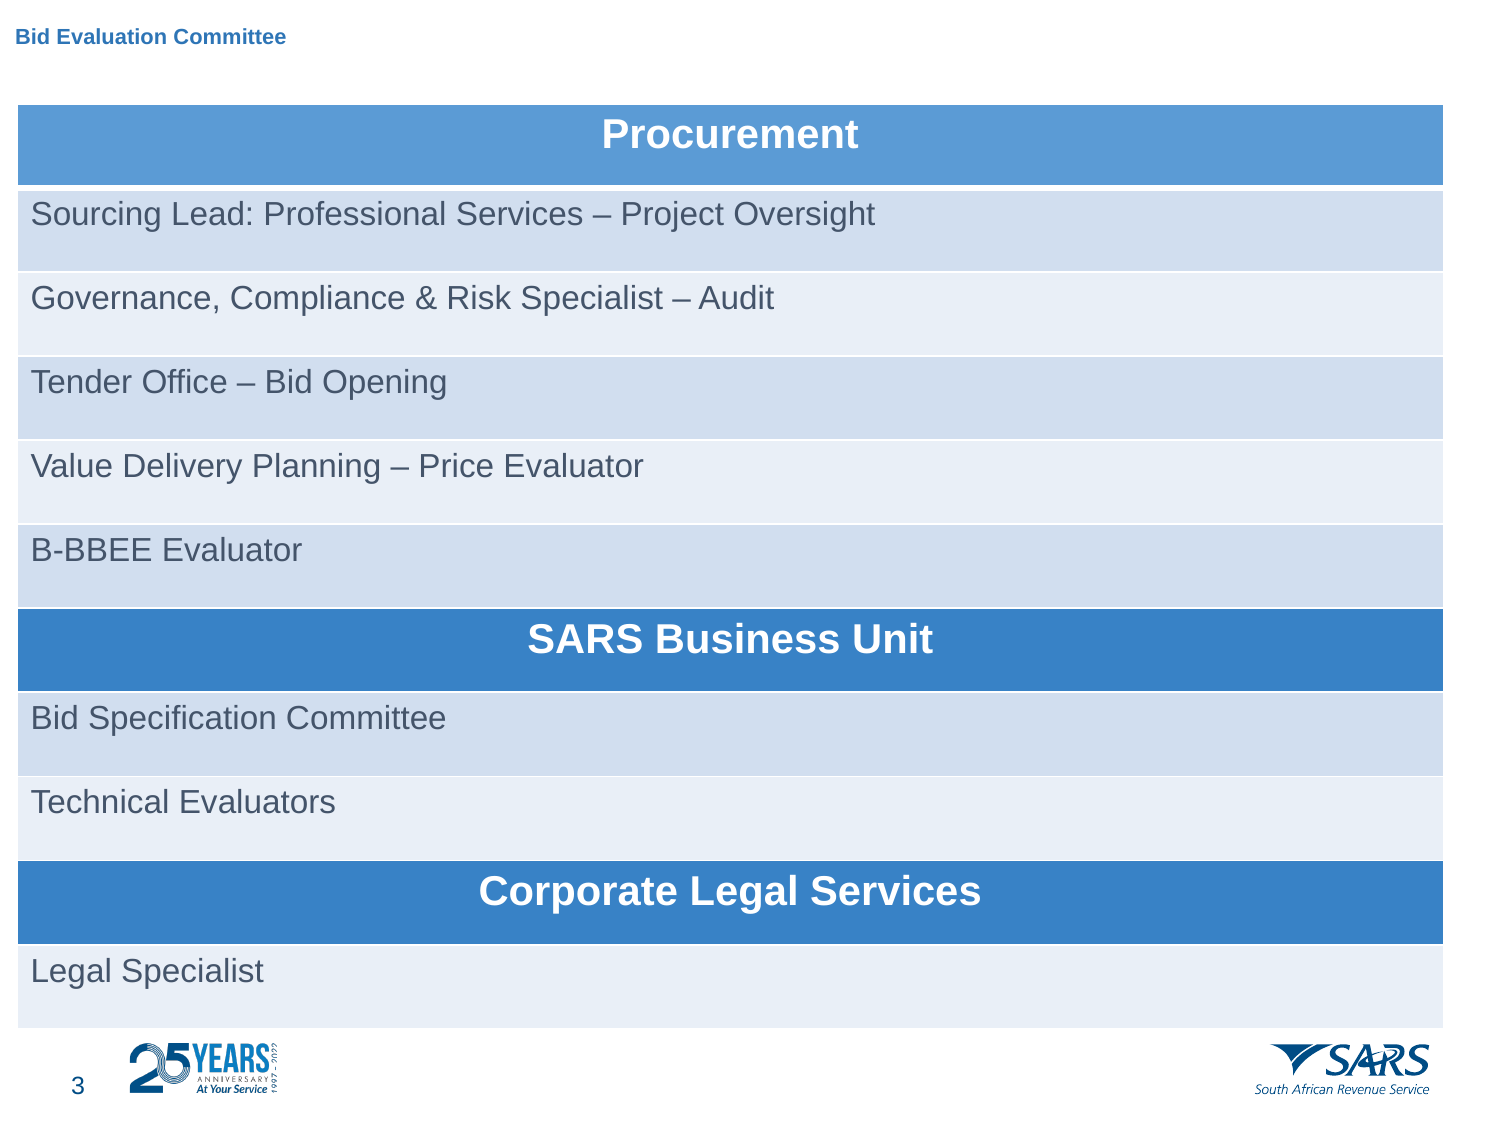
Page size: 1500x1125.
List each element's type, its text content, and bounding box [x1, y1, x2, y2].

slide_number 2 [56, 1054, 394, 1115]
table_header Procurement [18, 105, 1443, 185]
table_cell Legal Specialist [18, 946, 1443, 1028]
table_cell Technical Evaluators [18, 777, 1443, 860]
table_cell Bid Specification Committee [18, 693, 1443, 776]
title Bid Evaluation Committee [0, 18, 1294, 106]
table_cell Value Delivery Planning – Price Evaluator [18, 441, 1443, 523]
table_cell Sourcing Lead: Professional Services – Project Oversight [18, 191, 1443, 271]
table_cell B-BBEE Evaluator [18, 525, 1443, 607]
table_cell SARS Business Unit [18, 609, 1443, 691]
table_cell Tender Office – Bid Opening [18, 357, 1443, 439]
table_cell Corporate Legal Services [18, 861, 1443, 944]
table_cell Governance, Compliance & Risk Specialist – Audit [18, 273, 1443, 355]
